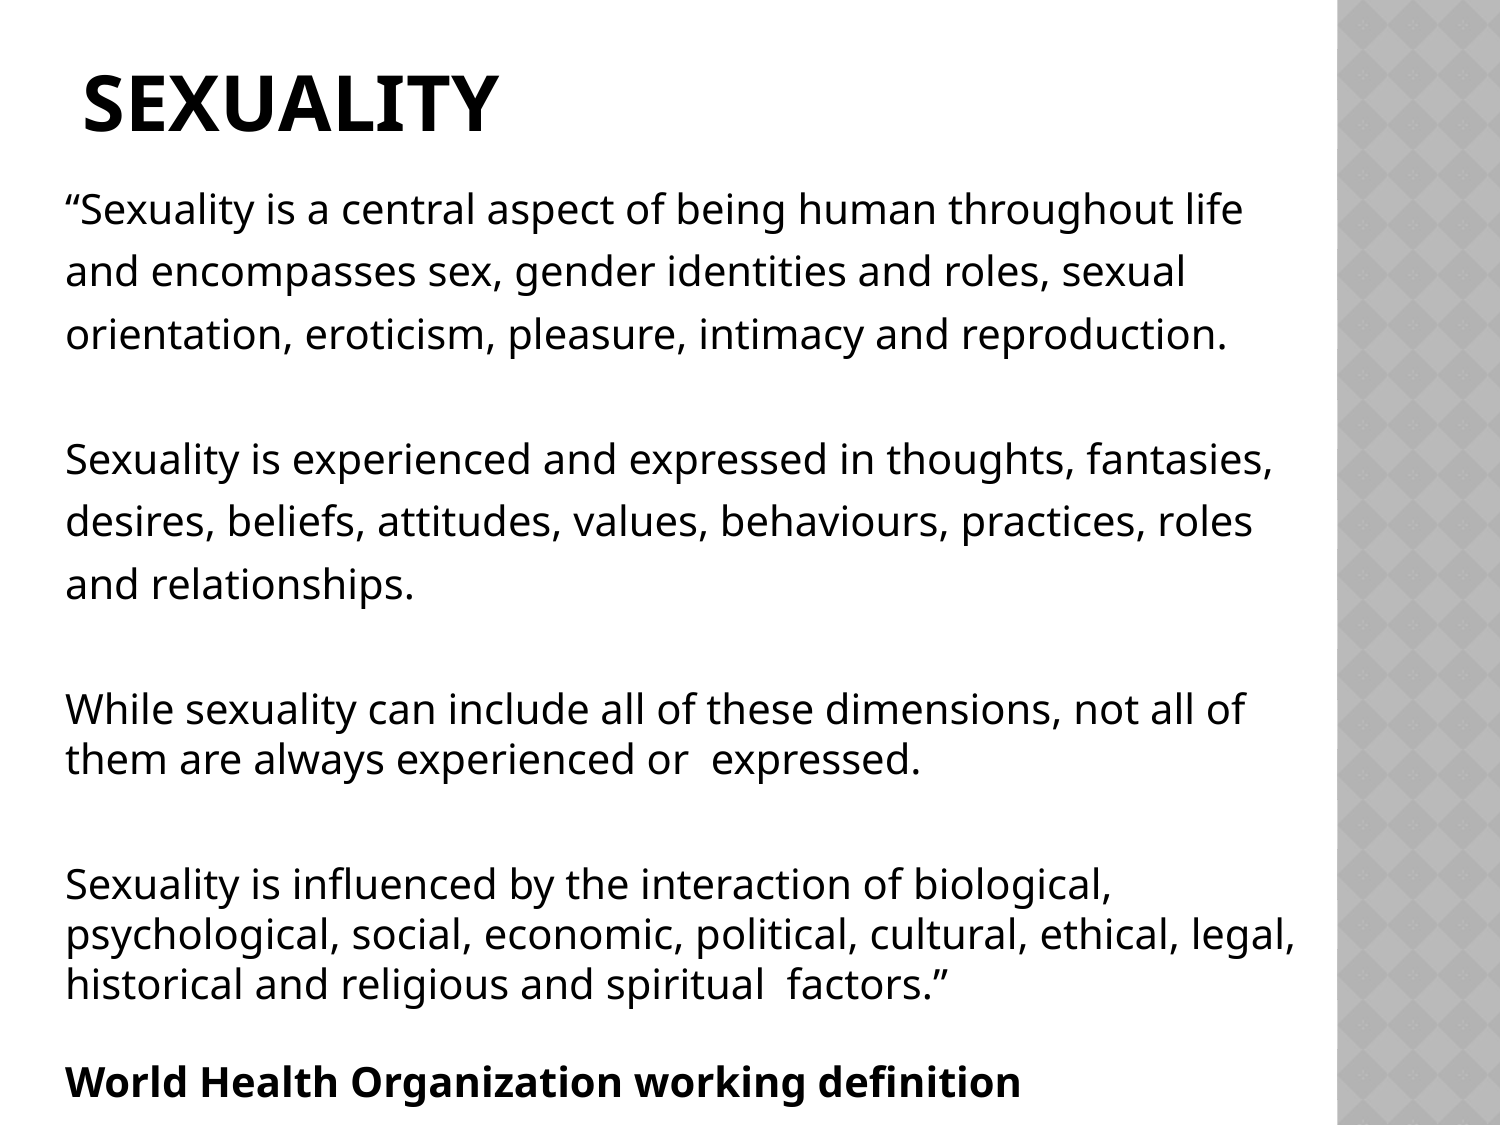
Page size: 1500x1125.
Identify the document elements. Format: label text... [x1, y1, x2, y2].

title Sexuality [75, 52, 1263, 174]
list “Sexuality is a central aspect of being human throughout life and encompasses sex, gender identities and roles, sexual orientation, eroticism, pleasure, intimacy and reproduction. Sexuality is experienced and expressed in thoughts, fantasies, desires, beliefs, attitudes, values, behaviours, practices, roles and relationships. While sexuality can include all of these dimensions, not all of them are always experienced or expressed. Sexuality is influenced by the interaction of biological, psychological, social, economic, political, cultural, ethical, legal, historical and religious and spiritual factors.” World Health Organization working definition [49, 174, 1338, 1125]
